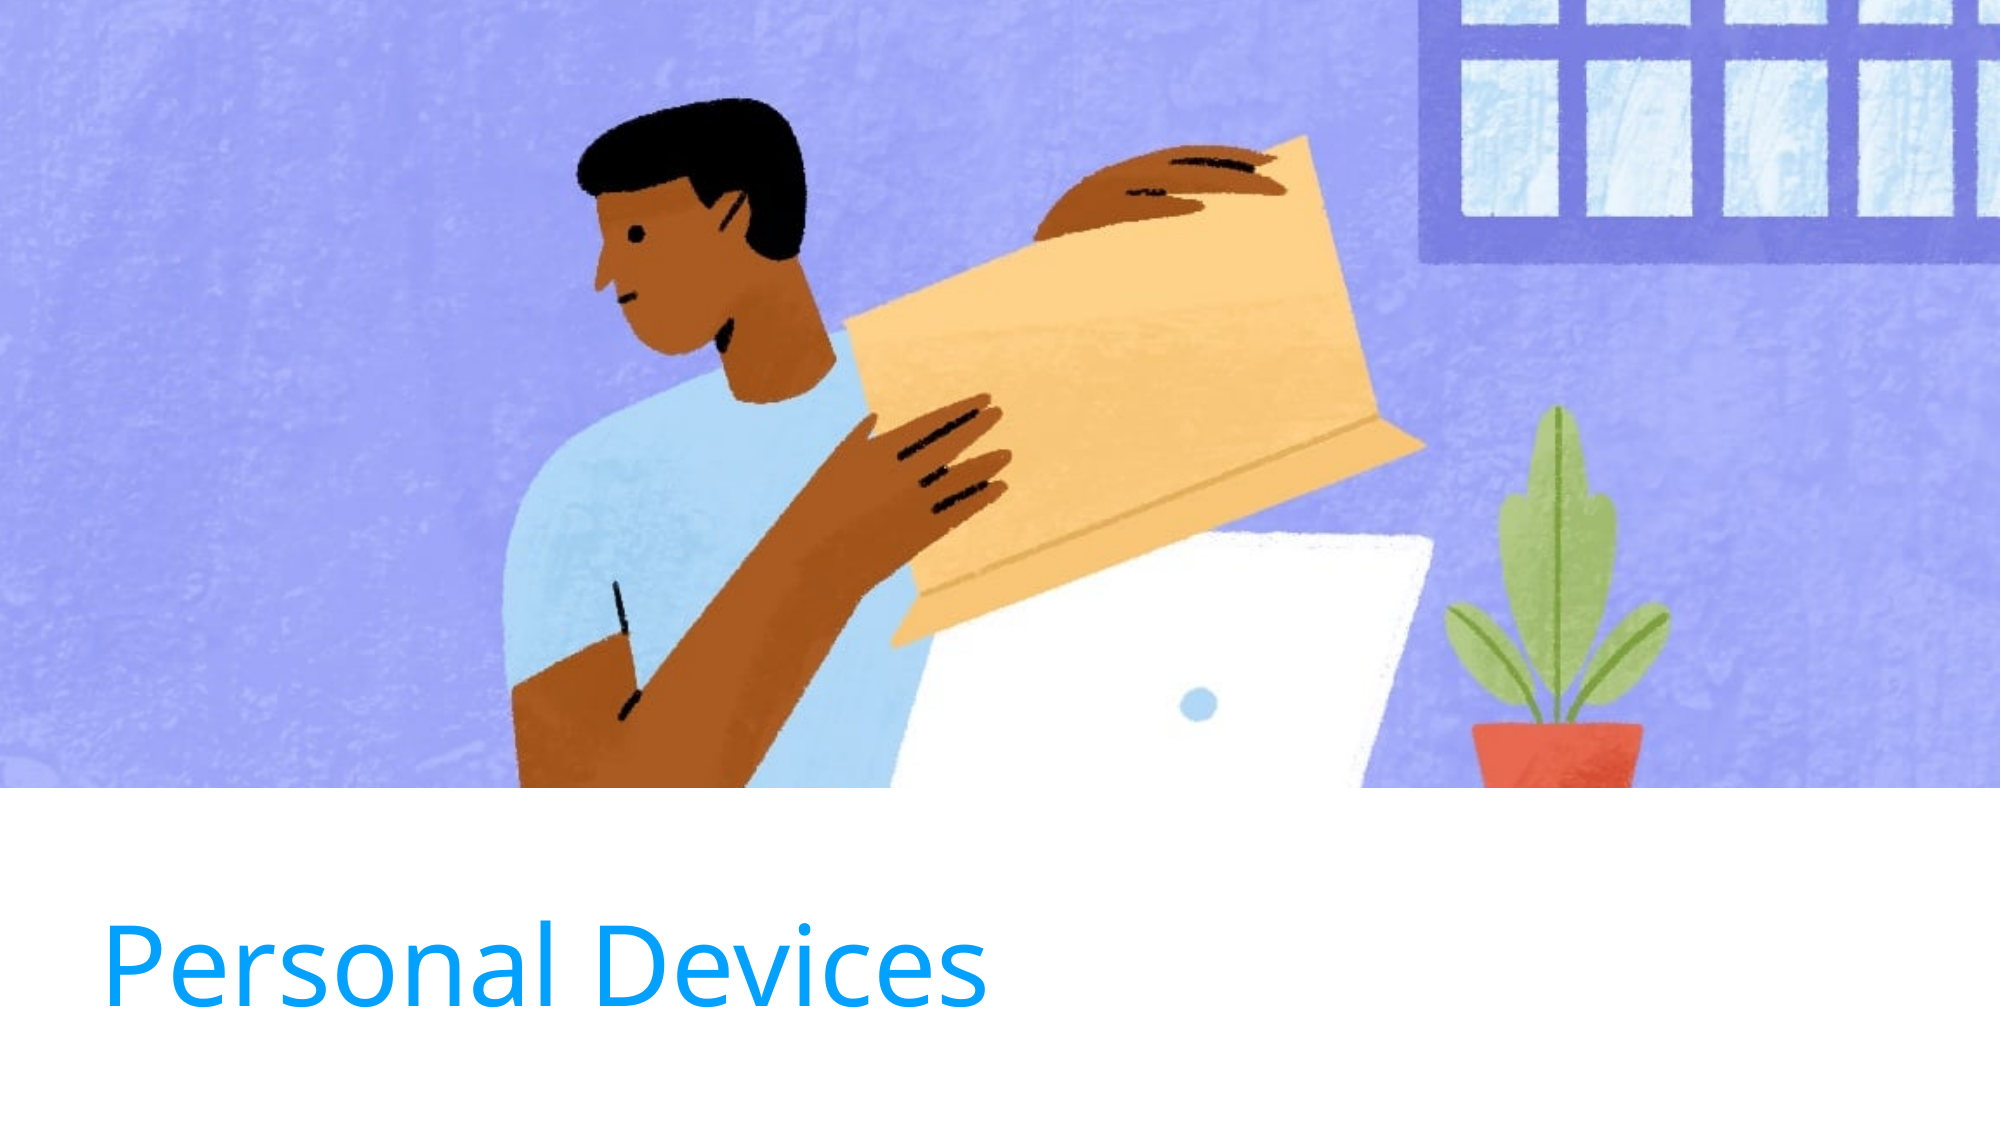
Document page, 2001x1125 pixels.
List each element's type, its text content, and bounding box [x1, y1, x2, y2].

text_box Personal Devices [91, 788, 1892, 1039]
picture [0, 0, 2000, 788]
